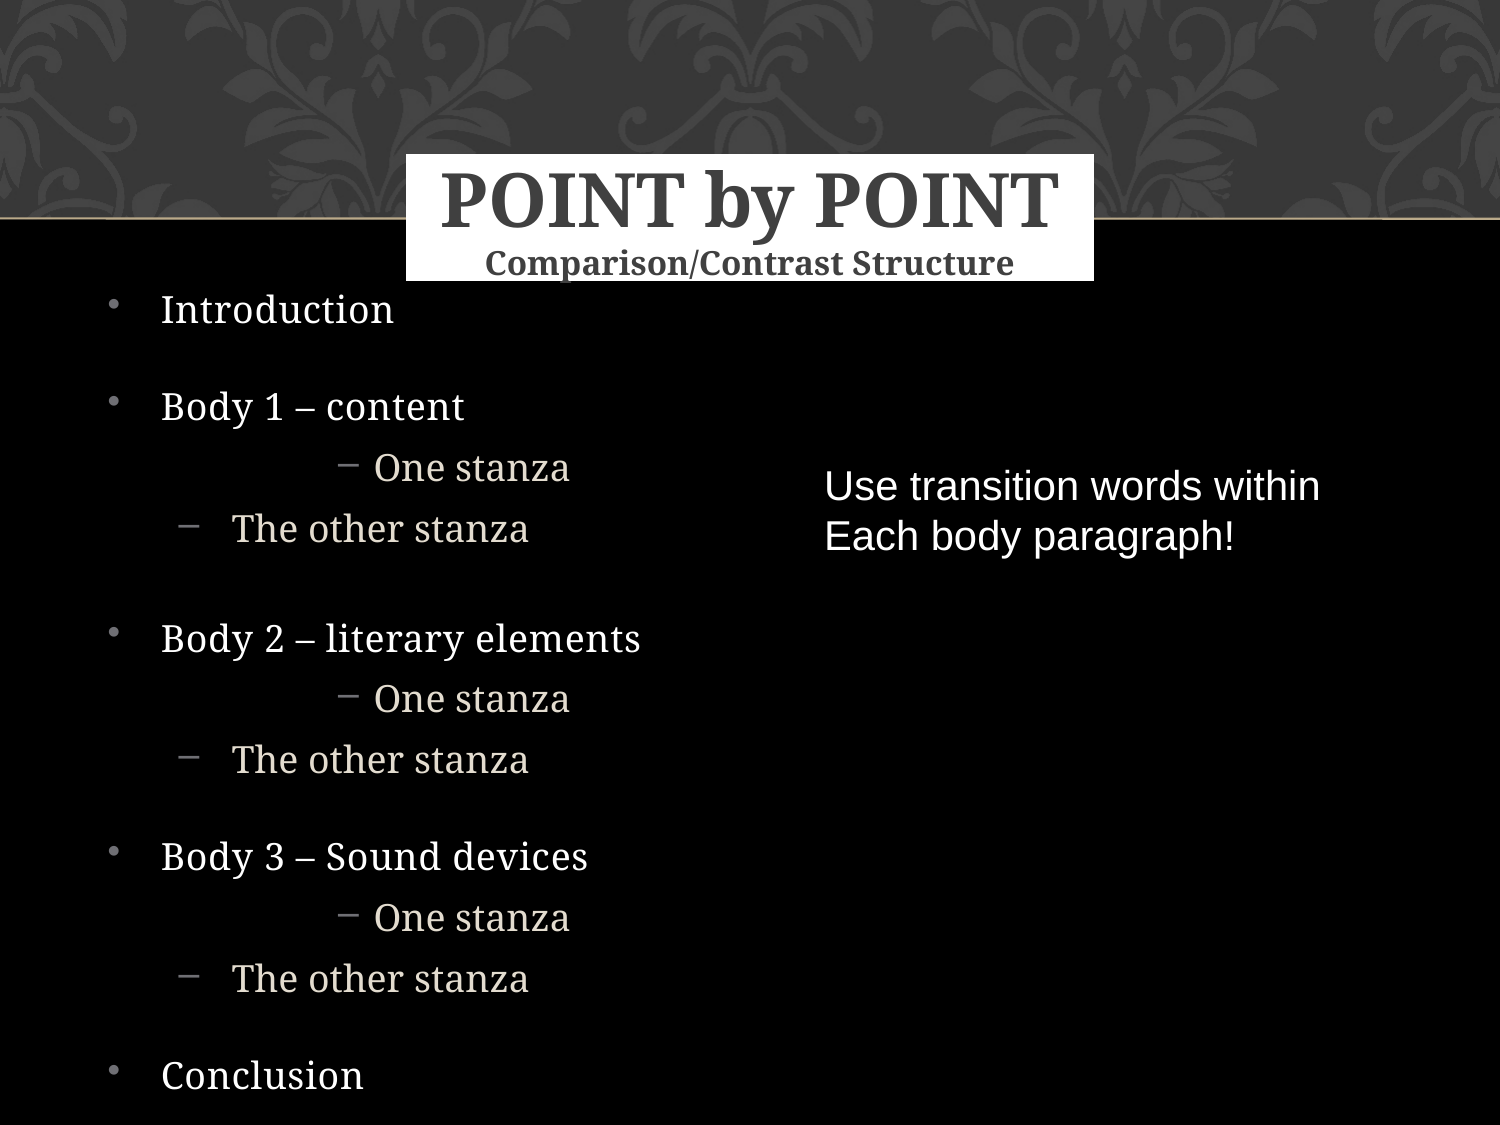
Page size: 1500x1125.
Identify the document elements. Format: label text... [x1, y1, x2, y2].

title POINT by POINT Comparison/Contrast Structure [406, 154, 1094, 281]
list Introduction Body 1 – content One stanza The other stanza Body 2 – literary elements One stanza The other stanza Body 3 – Sound devices One stanza The other stanza Conclusion [75, 287, 1425, 963]
text_box Use transition words within Each body paragraph! [809, 451, 1336, 567]
